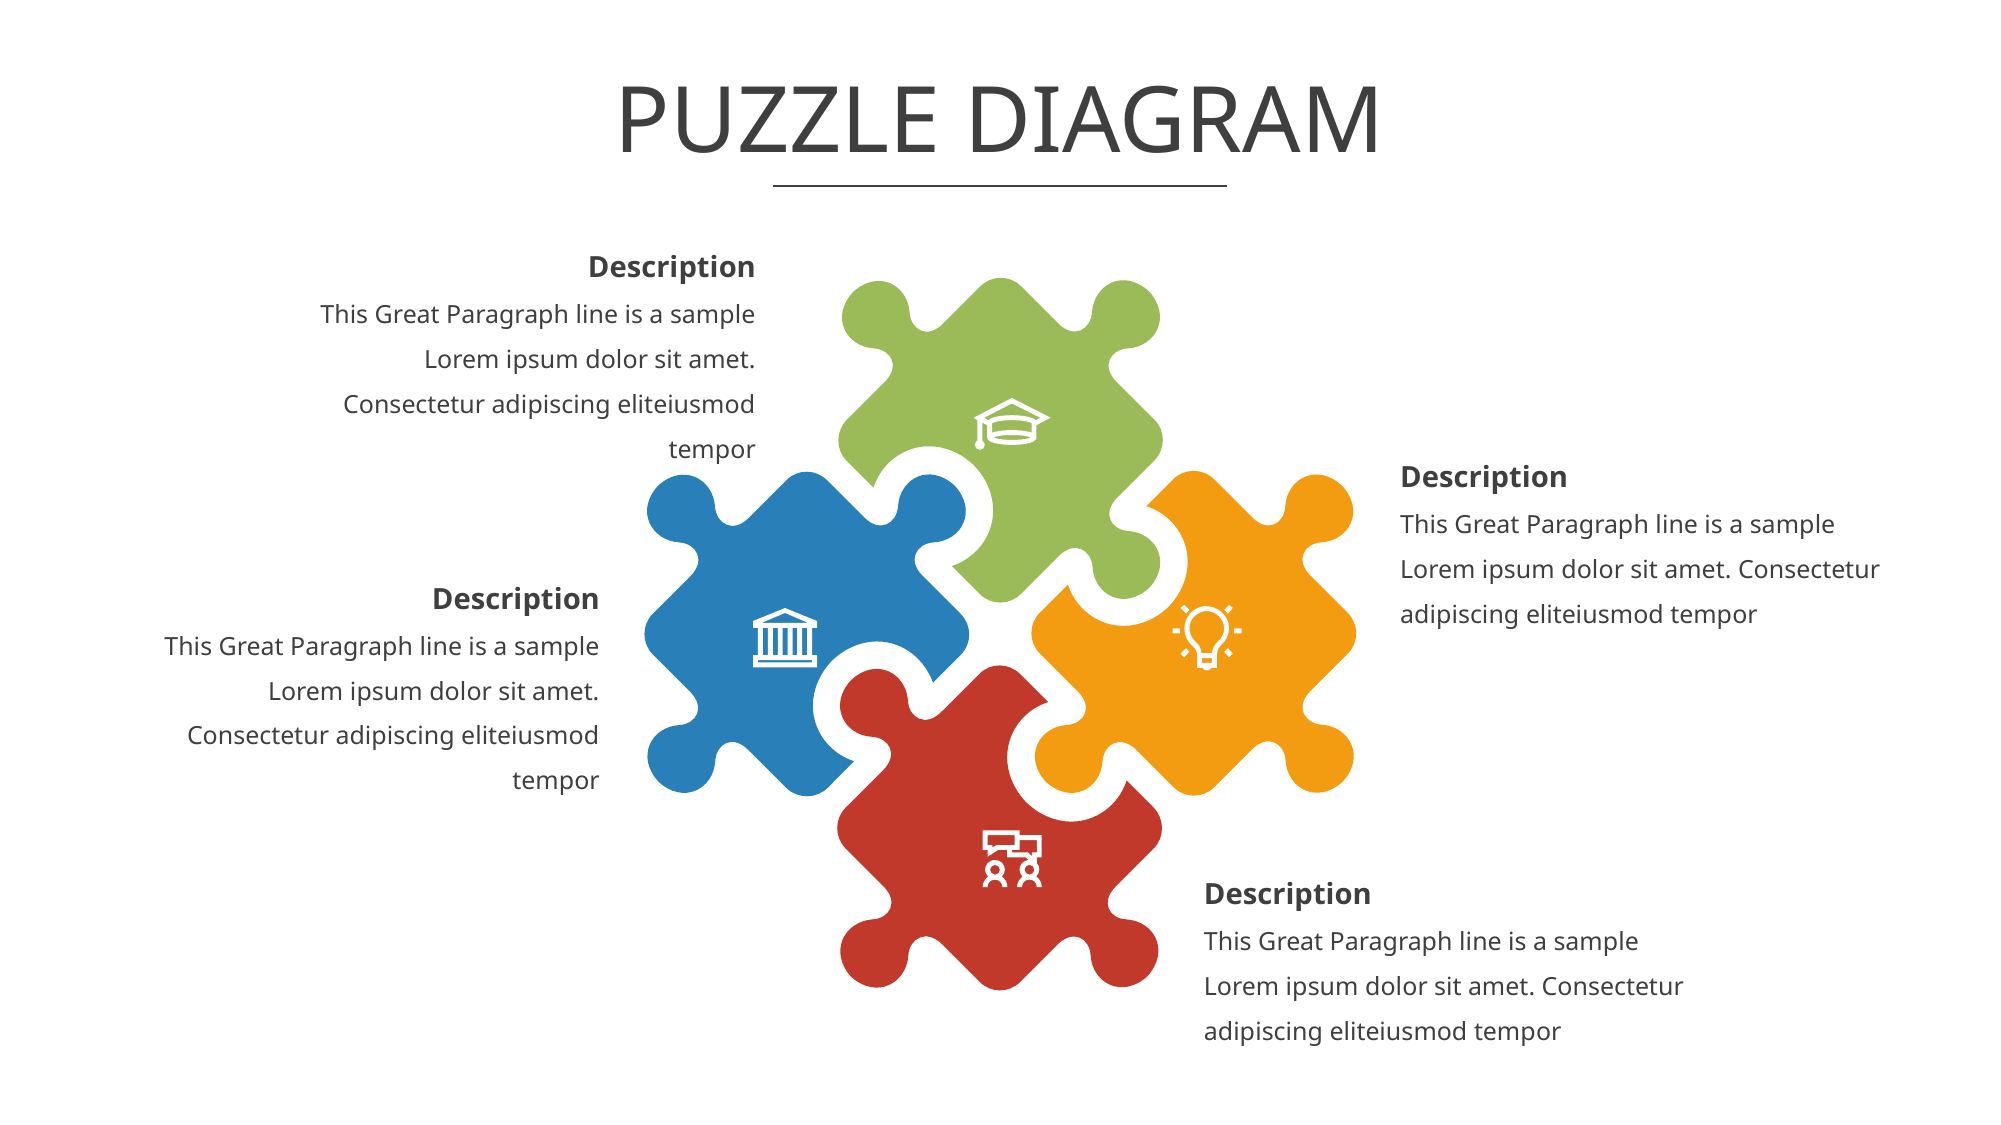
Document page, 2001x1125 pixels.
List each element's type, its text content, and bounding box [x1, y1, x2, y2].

text_box [973, 397, 1051, 450]
text_box This Great Paragraph line is a sample Lorem ipsum dolor sit amet. Consectetur adipiscing eliteiusmod tempor [1385, 486, 1909, 637]
text_box Description [1385, 451, 1817, 486]
text_box This Great Paragraph line is a sample Lorem ipsum dolor sit amet. Consectetur adipiscing eliteiusmod tempor [104, 607, 615, 803]
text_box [1172, 604, 1242, 671]
title PUZZLE DIAGRAM [137, 59, 1863, 186]
text_box Description [184, 572, 615, 607]
text_box [838, 277, 1163, 603]
text_box [1031, 470, 1357, 796]
text_box [837, 665, 1162, 991]
text_box This Great Paragraph line is a sample Lorem ipsum dolor sit amet. Consectetur adipiscing eliteiusmod tempor [260, 276, 771, 471]
text_box [753, 608, 818, 668]
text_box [982, 830, 1042, 887]
text_box [644, 471, 970, 797]
text_box Description [340, 241, 771, 276]
text_box This Great Paragraph line is a sample Lorem ipsum dolor sit amet. Consectetur adipiscing eliteiusmod tempor [1189, 903, 1713, 1053]
text_box Description [1189, 867, 1620, 903]
